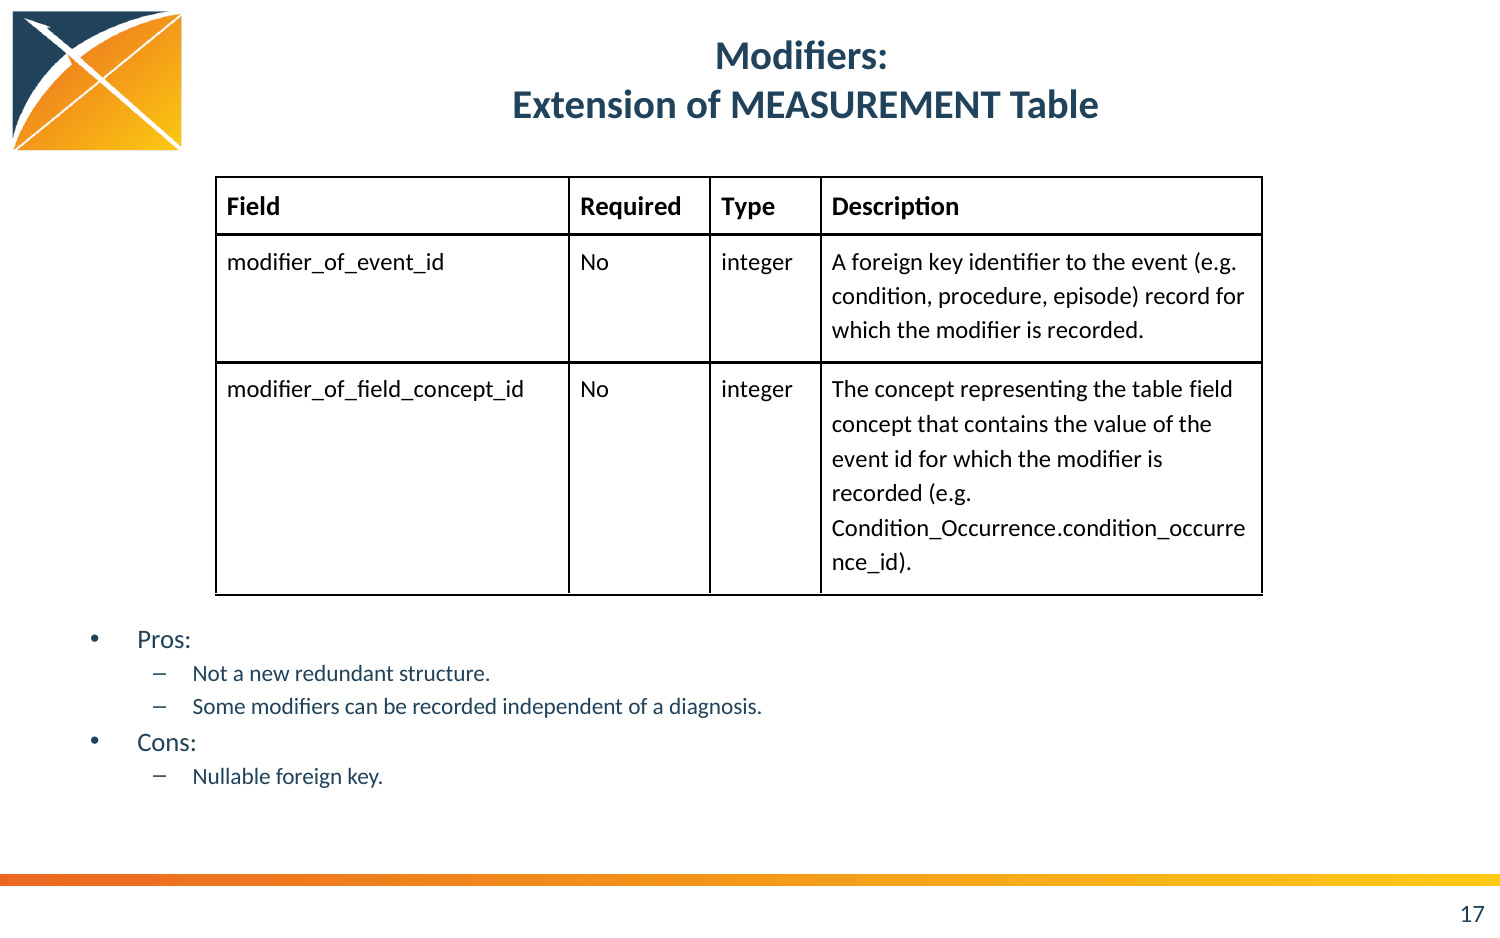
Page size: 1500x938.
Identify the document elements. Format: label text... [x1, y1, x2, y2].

list Pros: Not a new redundant structure. Some modifiers can be recorded independent of a diagnosis. Cons: Nullable foreign key. [75, 166, 1425, 838]
picture [0, 0, 206, 167]
picture [214, 175, 1287, 630]
slide_number 17 [1149, 887, 1500, 938]
title Modifiers: Extension of MEASUREMENT Table [187, 20, 1425, 136]
